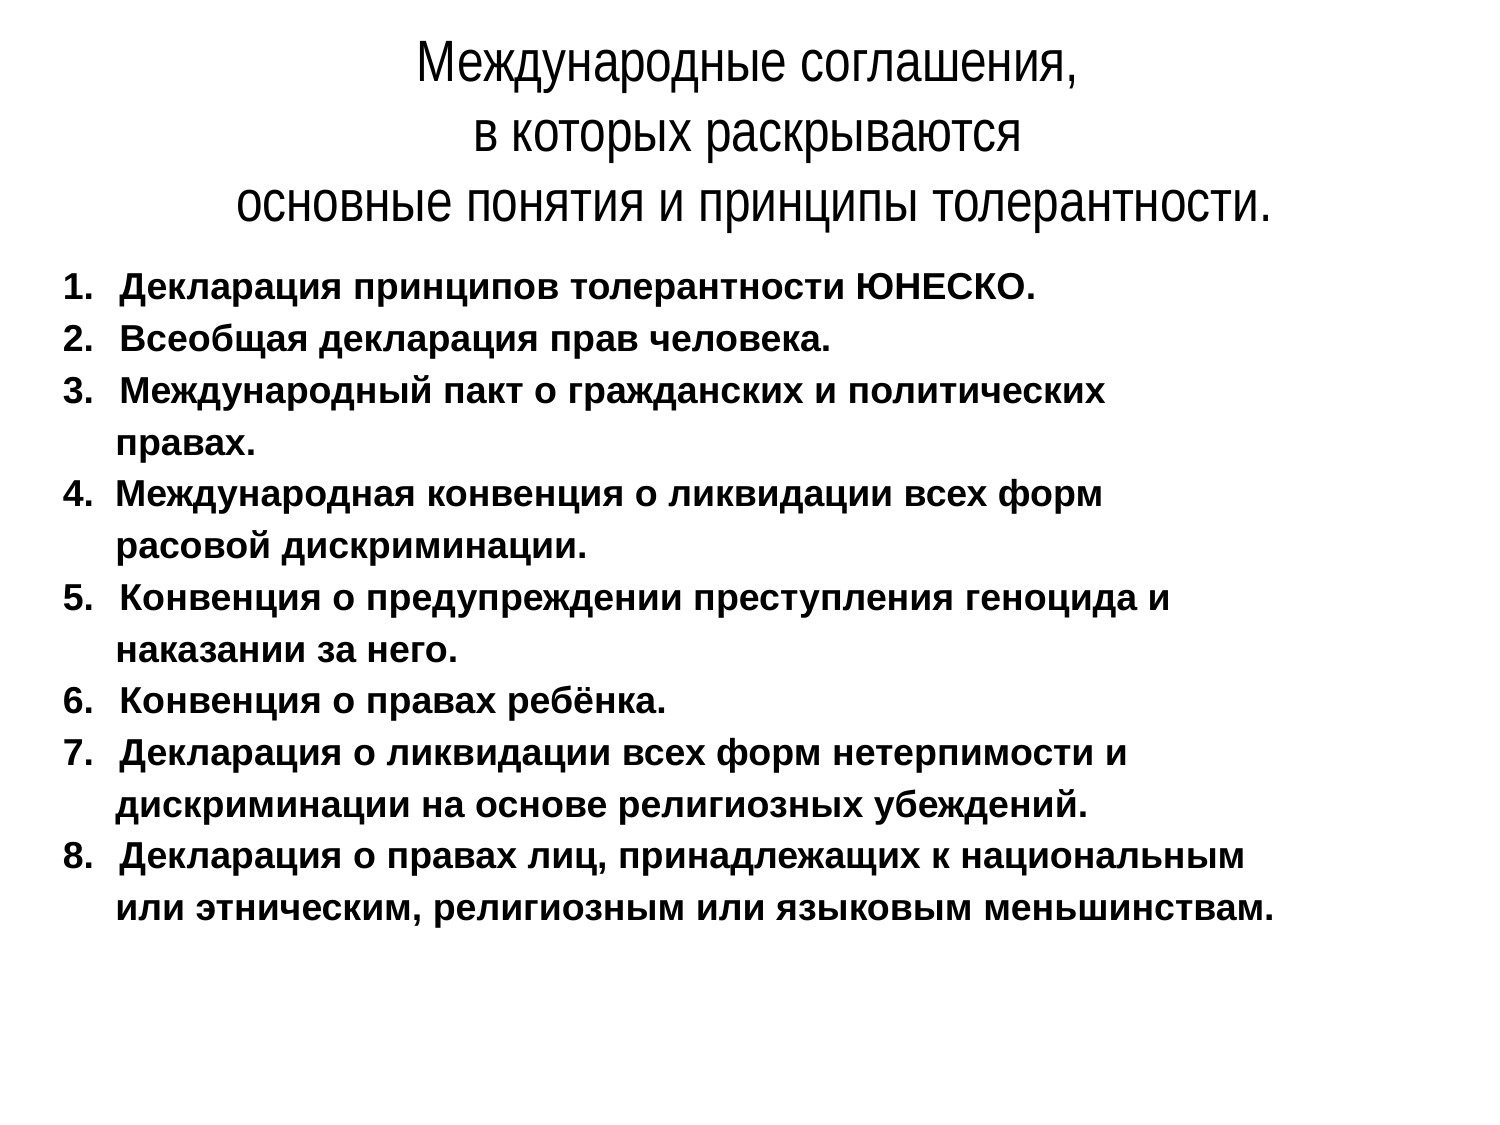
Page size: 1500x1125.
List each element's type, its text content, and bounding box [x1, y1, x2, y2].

text_box Декларация принципов толерантности ЮНЕСКО. Всеобщая декларация прав человека. Международный пакт о гражданских и политических правах. 4. Международная конвенция о ликвидации всех форм расовой дискриминации. Конвенция о предупреждении преступления геноцида и наказании за него. Конвенция о правах ребёнка. Декларация о ликвидации всех форм нетерпимости и дискриминации на основе религиозных убеждений. Декларация о правах лиц, принадлежащих к национальным или этническим, религиозным или языковым меньшинствам. [48, 248, 1404, 988]
text_box Международные соглашения, в которых раскрываются основные понятия и принципы толерантности. [221, 15, 1288, 241]
